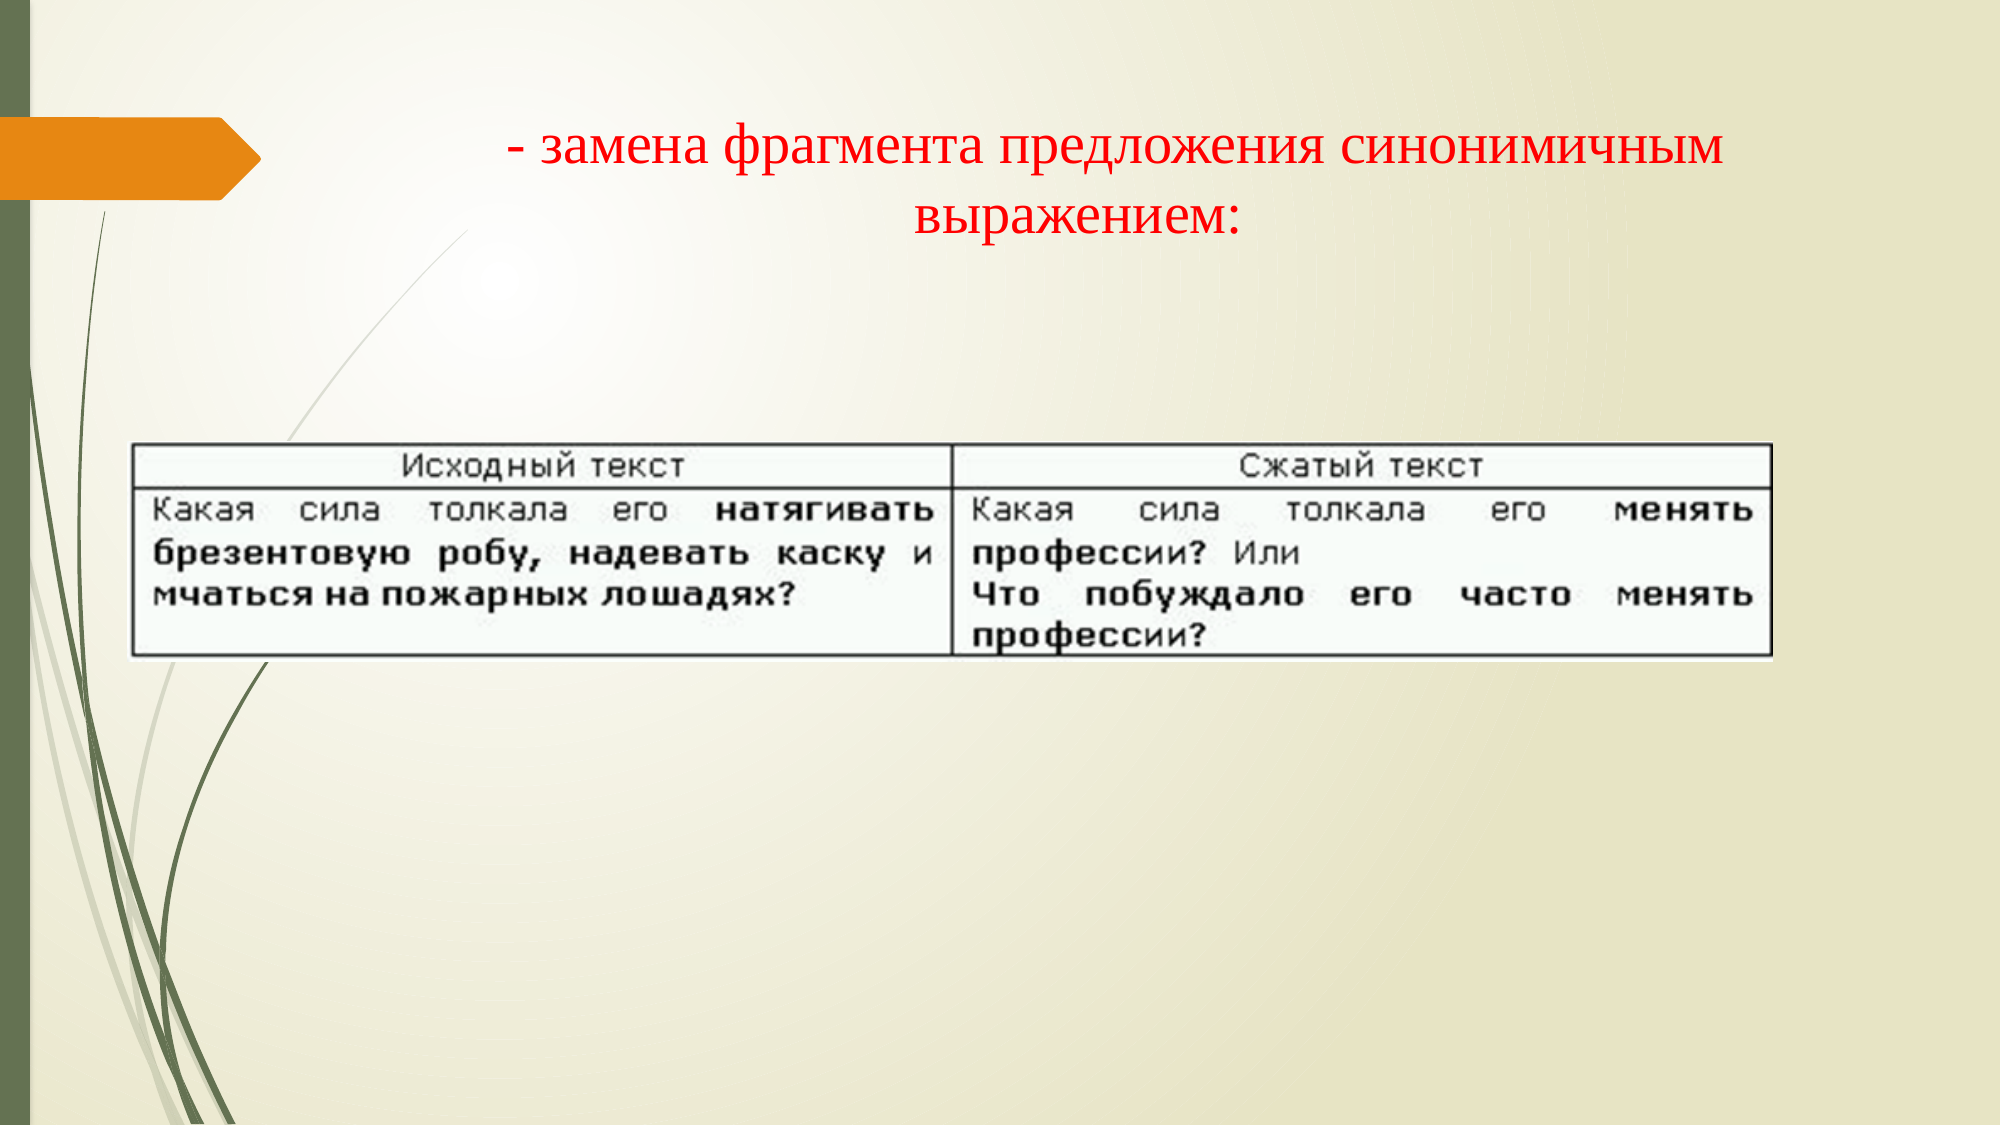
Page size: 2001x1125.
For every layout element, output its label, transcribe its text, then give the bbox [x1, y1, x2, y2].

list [127, 441, 1773, 662]
title - замена фрагмента предложения синонимичным выражением: [347, 97, 1810, 308]
